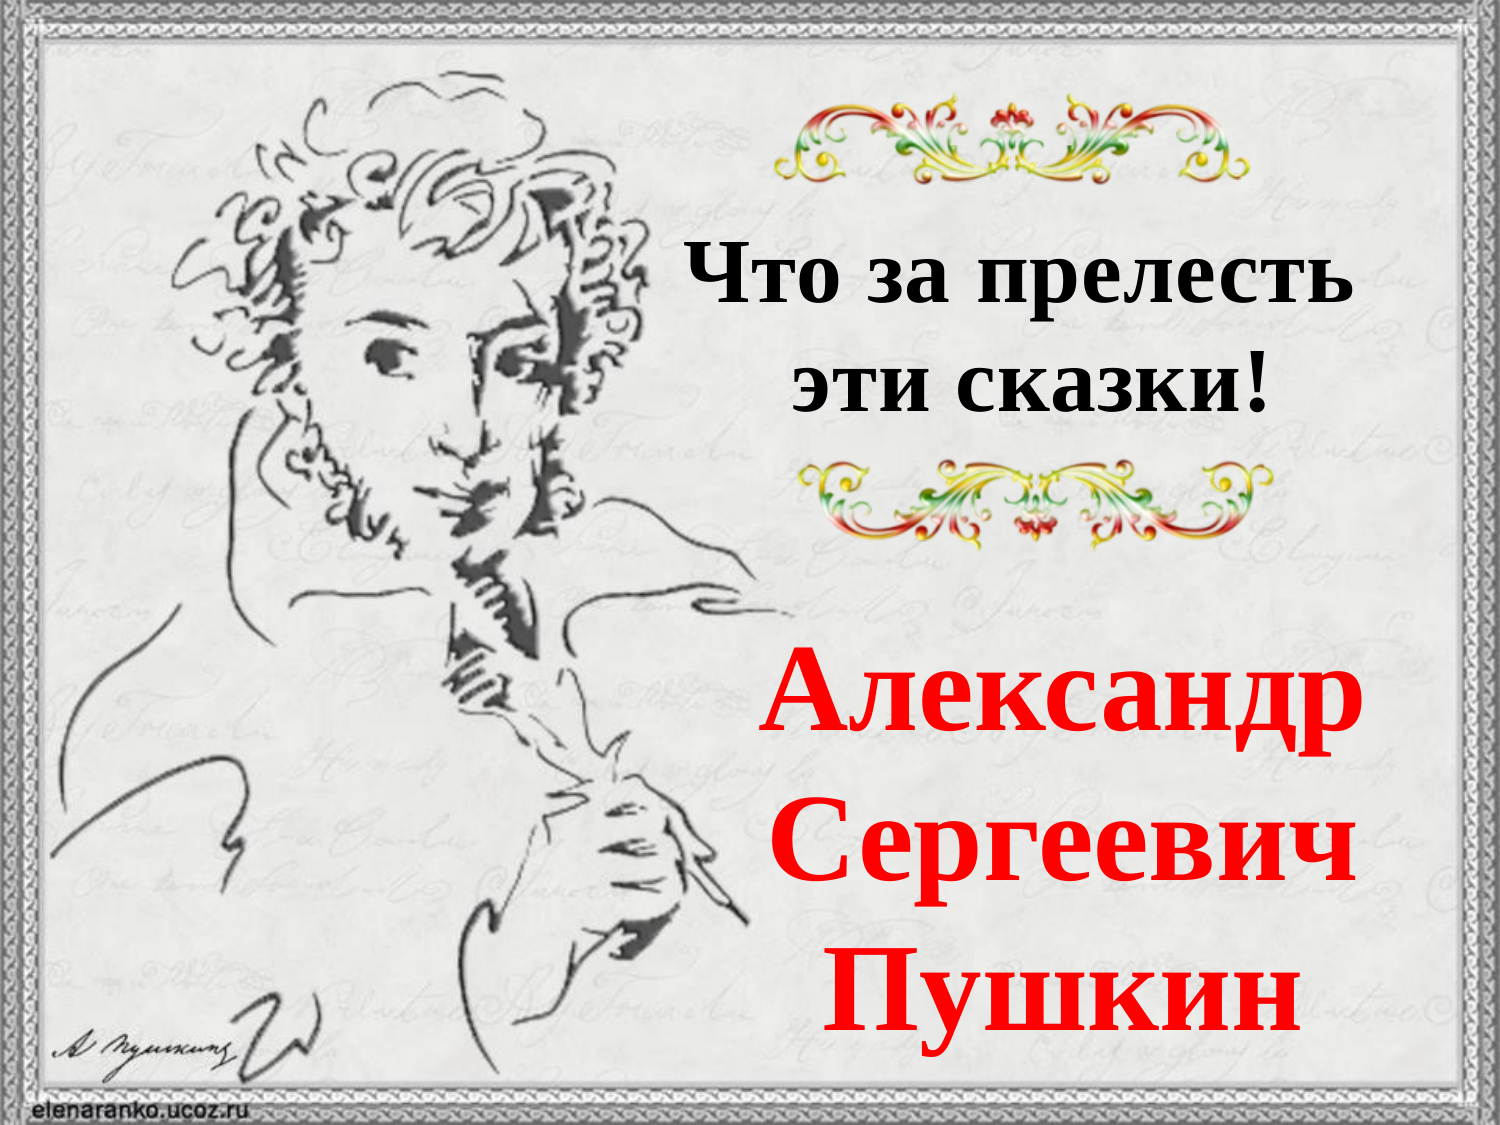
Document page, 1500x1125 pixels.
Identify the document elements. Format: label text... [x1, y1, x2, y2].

text_box Александр Сергеевич Пушкин [655, 597, 1471, 1063]
picture [0, 0, 1500, 1125]
title Что за прелесть эти сказки! [648, 208, 1417, 433]
